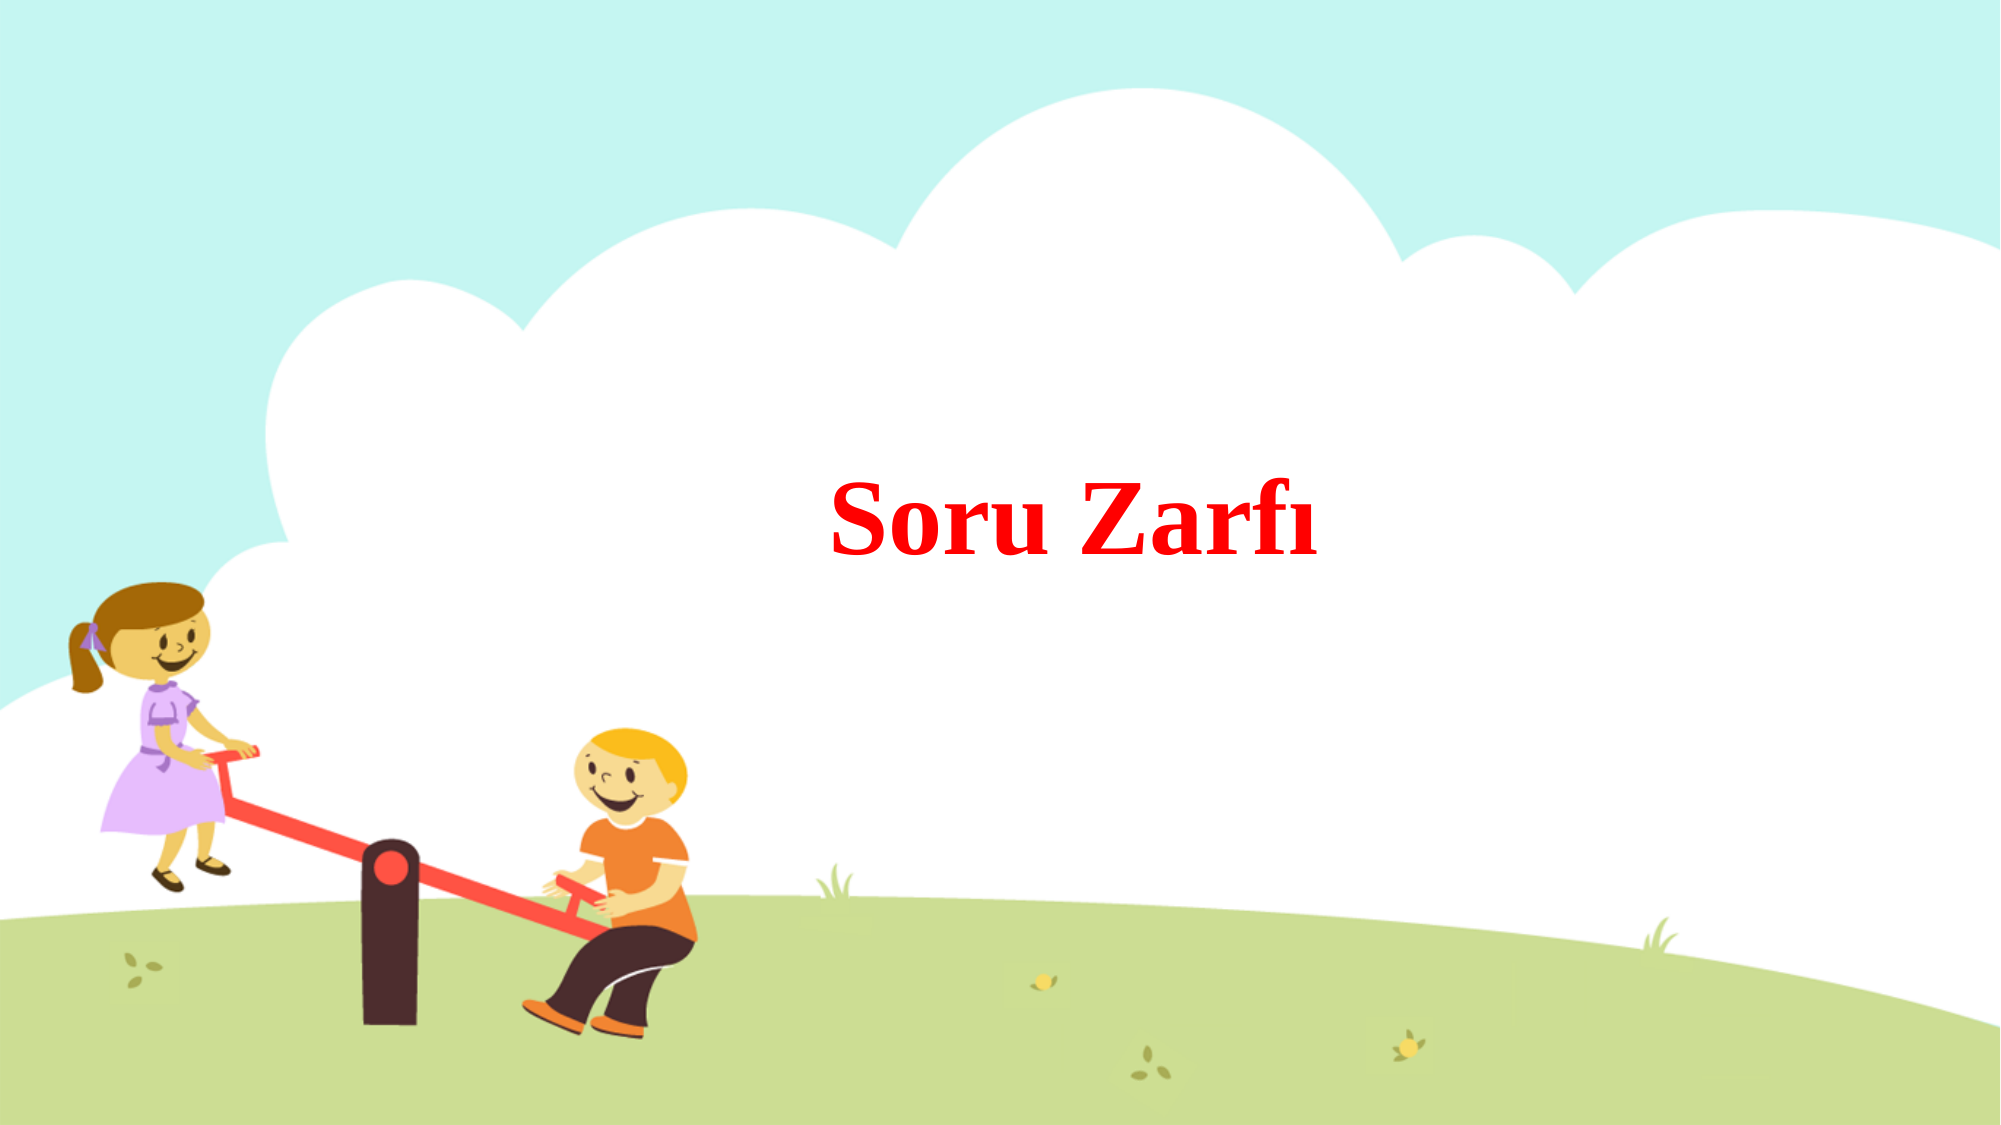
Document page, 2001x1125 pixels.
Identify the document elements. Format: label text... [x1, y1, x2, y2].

picture [0, 0, 2001, 1125]
title Soru Zarfı [813, 178, 1864, 586]
